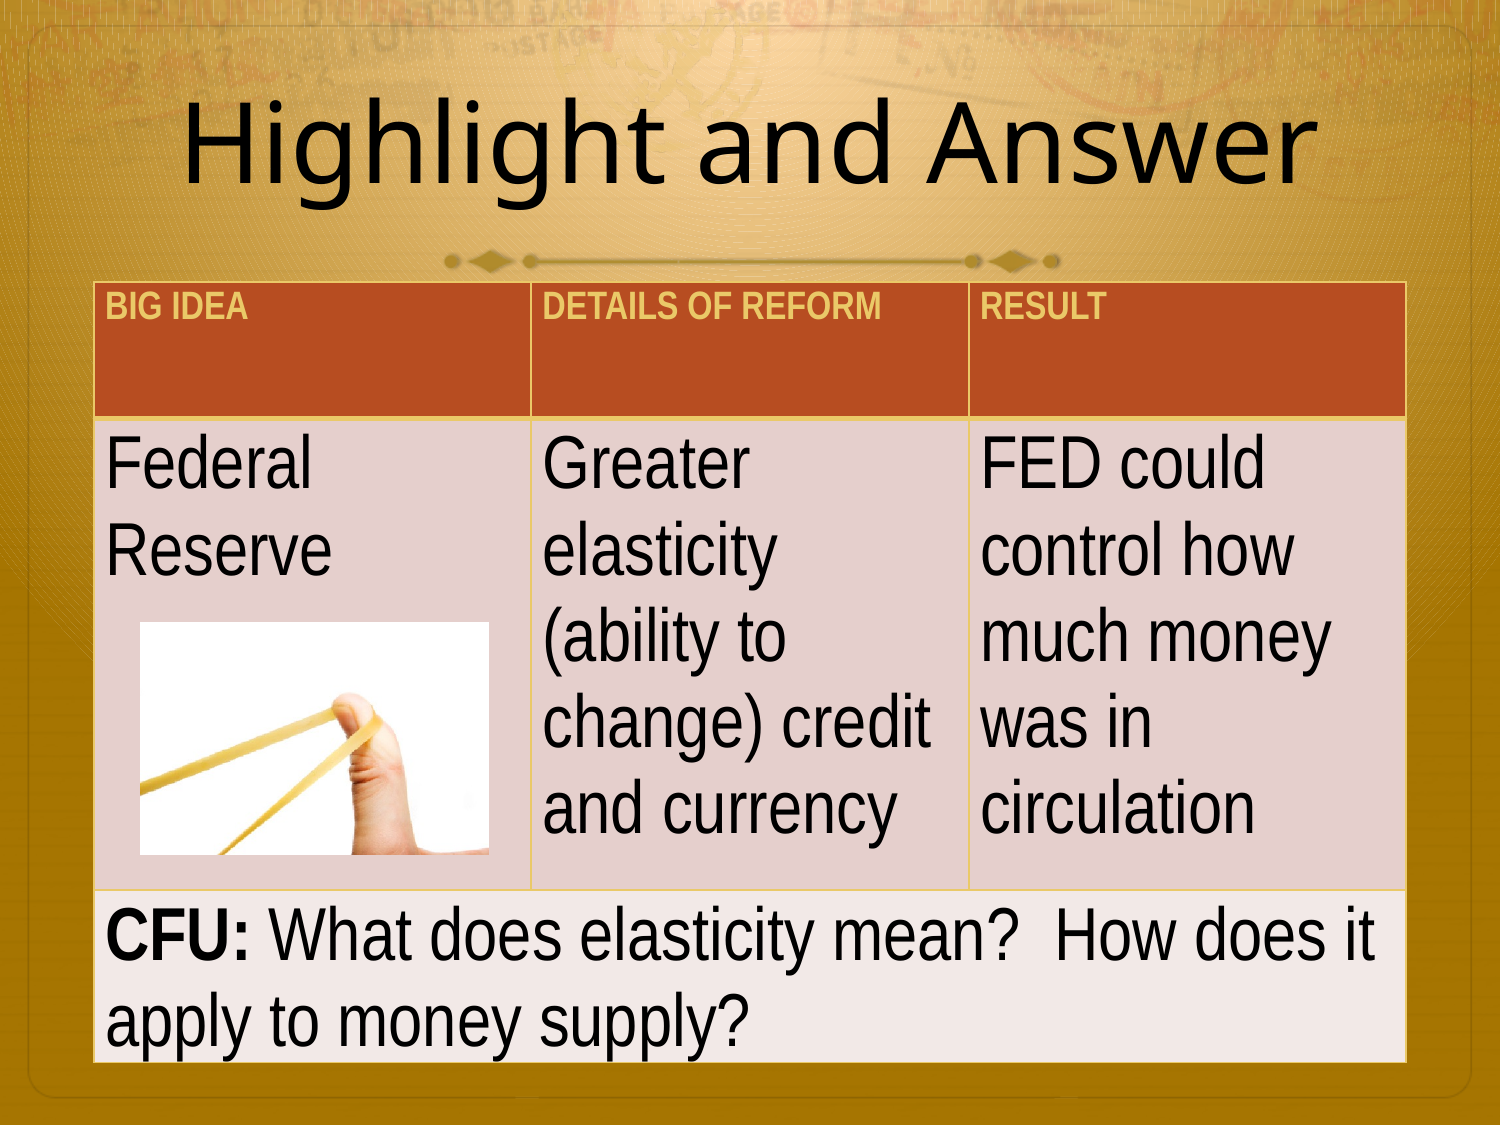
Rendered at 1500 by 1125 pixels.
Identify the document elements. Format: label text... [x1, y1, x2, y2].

table_cell Federal Reserve [95, 421, 530, 889]
title Highlight and Answer [93, 45, 1407, 233]
table_cell Greater elasticity (ability to change) credit and currency [532, 421, 968, 889]
table_header BIG IDEA [95, 283, 530, 416]
table_cell CFU: What does elasticity mean? How does it apply to money supply? [95, 891, 1405, 1062]
table_header DETAILS OF REFORM [532, 283, 968, 416]
picture [0, 0, 1500, 1125]
table_header RESULT [970, 283, 1405, 416]
table_cell FED could control how much money was in circulation [970, 421, 1405, 889]
